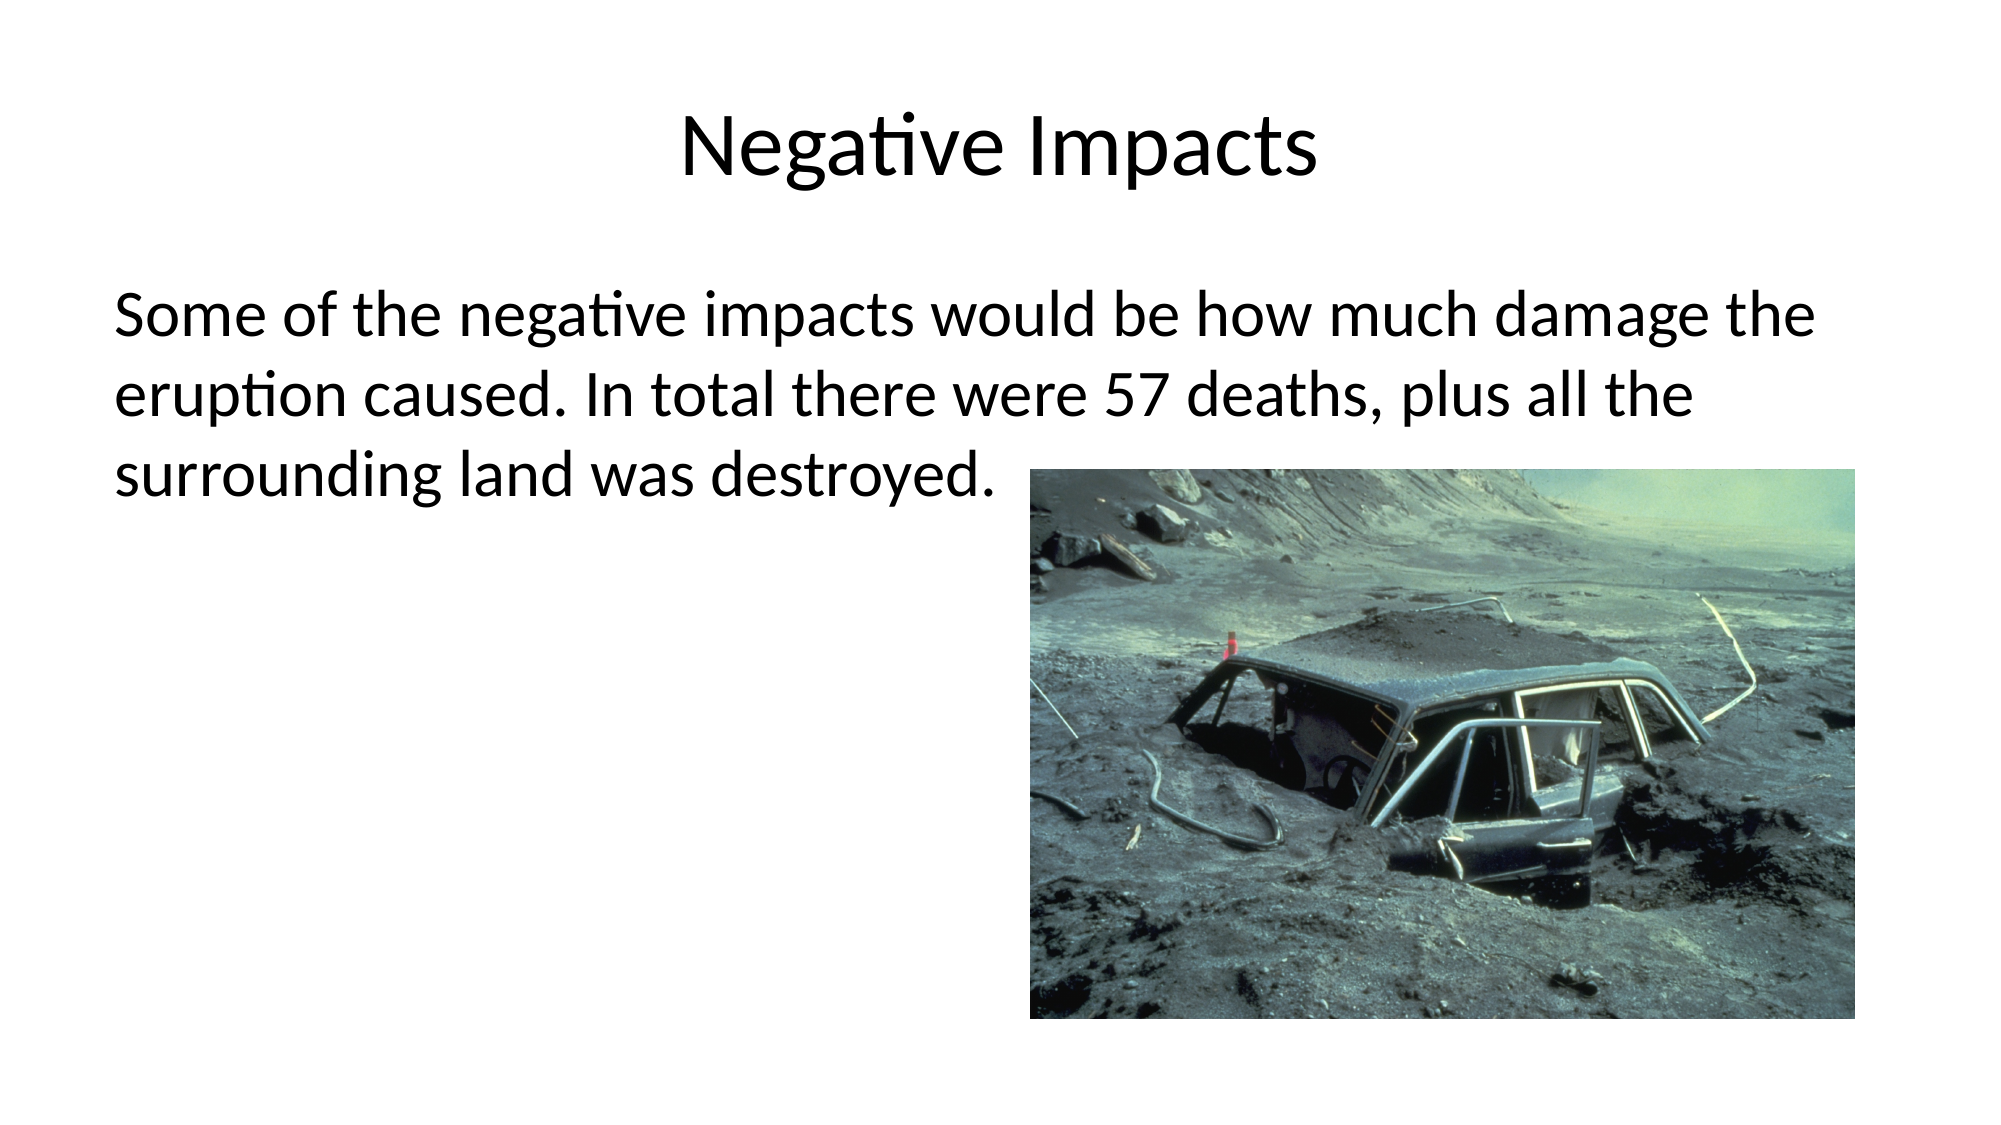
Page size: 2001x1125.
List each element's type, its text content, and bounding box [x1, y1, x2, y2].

title Negative Impacts [99, 45, 1900, 233]
list Some of the negative impacts would be how much damage the eruption caused. In total there were 57 deaths, plus all the surrounding land was destroyed. [99, 262, 1900, 1005]
picture [1030, 468, 1855, 1020]
